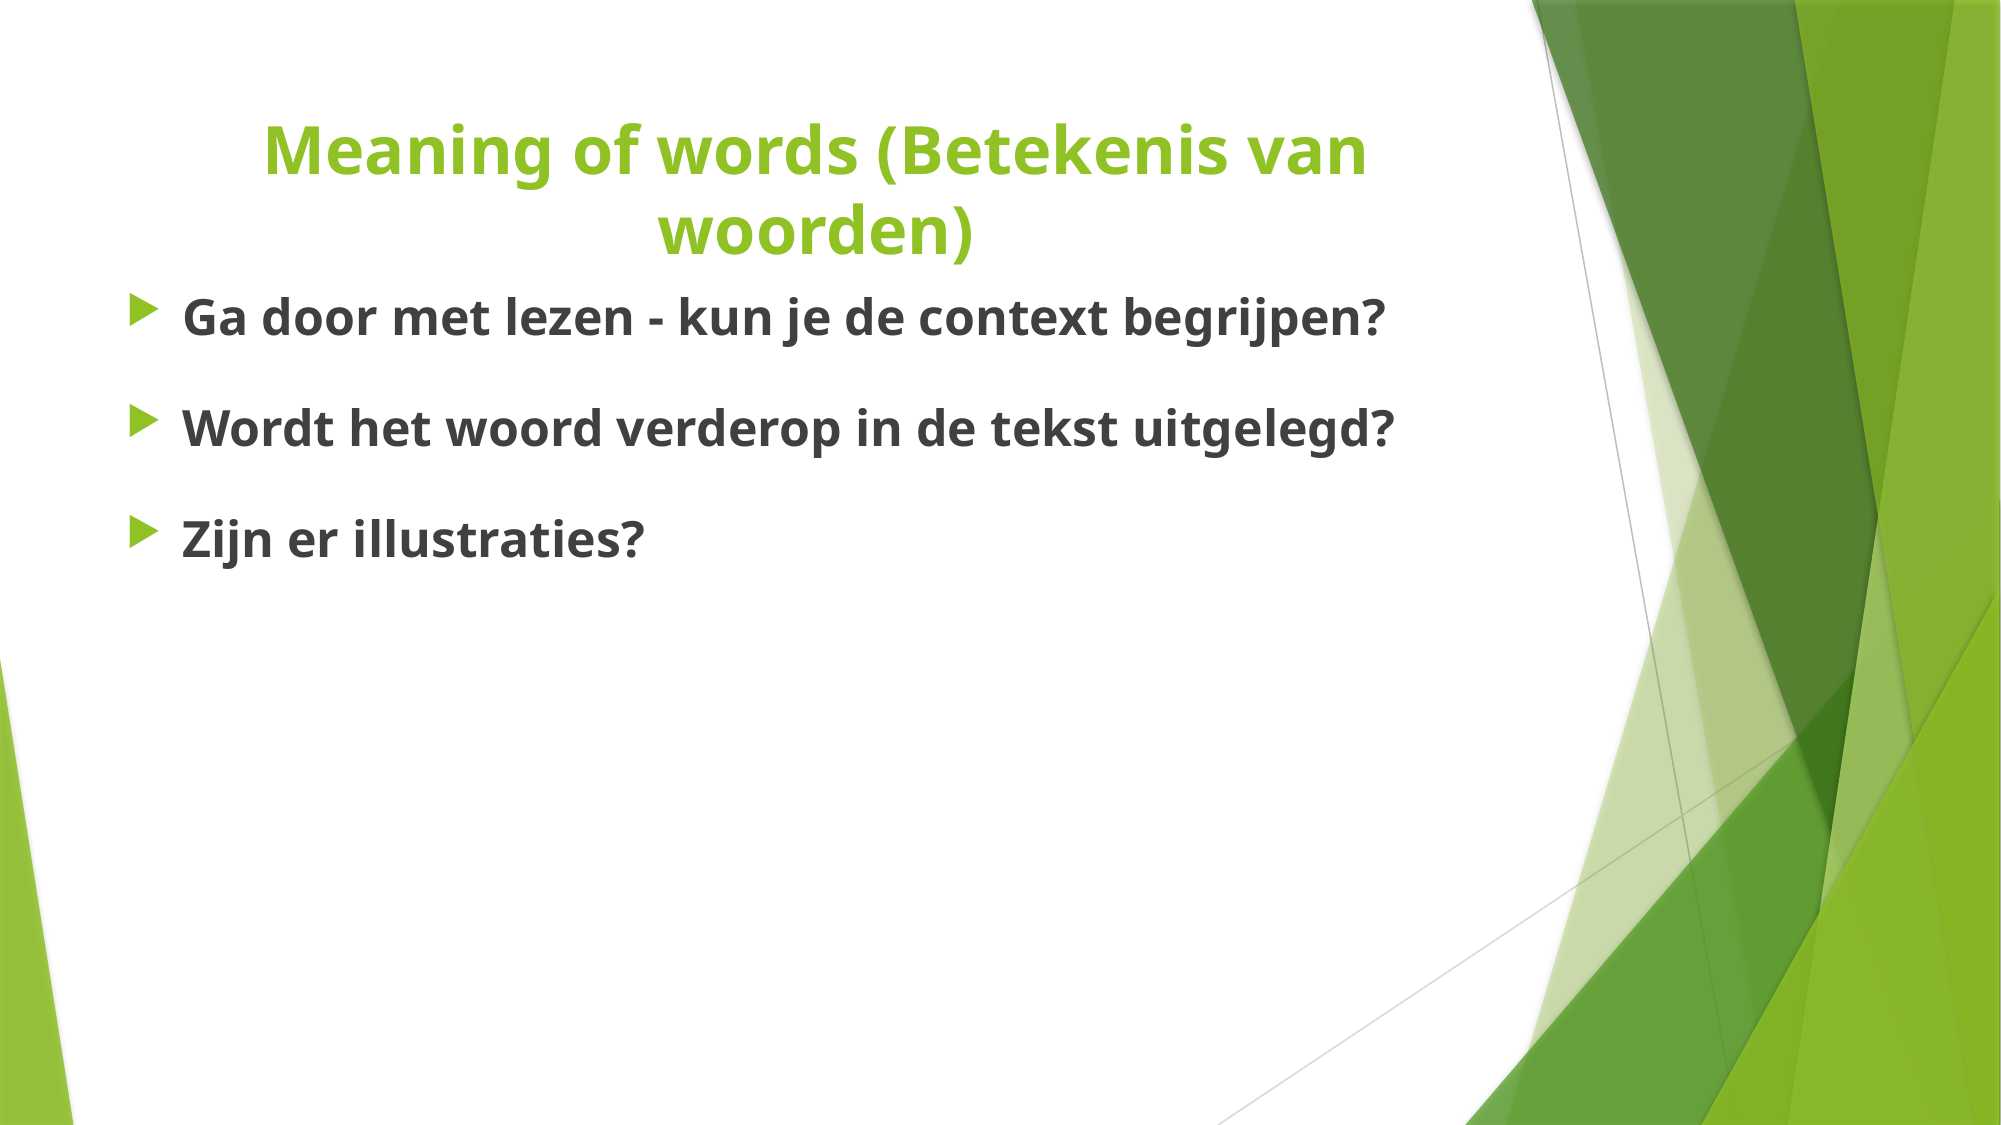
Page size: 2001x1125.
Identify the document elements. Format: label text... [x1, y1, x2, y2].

title Meaning of words (Betekenis van woorden) [111, 99, 1522, 247]
list Ga door met lezen - kun je de context begrijpen? Wordt het woord verderop in de tekst uitgelegd? Zijn er illustraties? [111, 247, 1522, 992]
